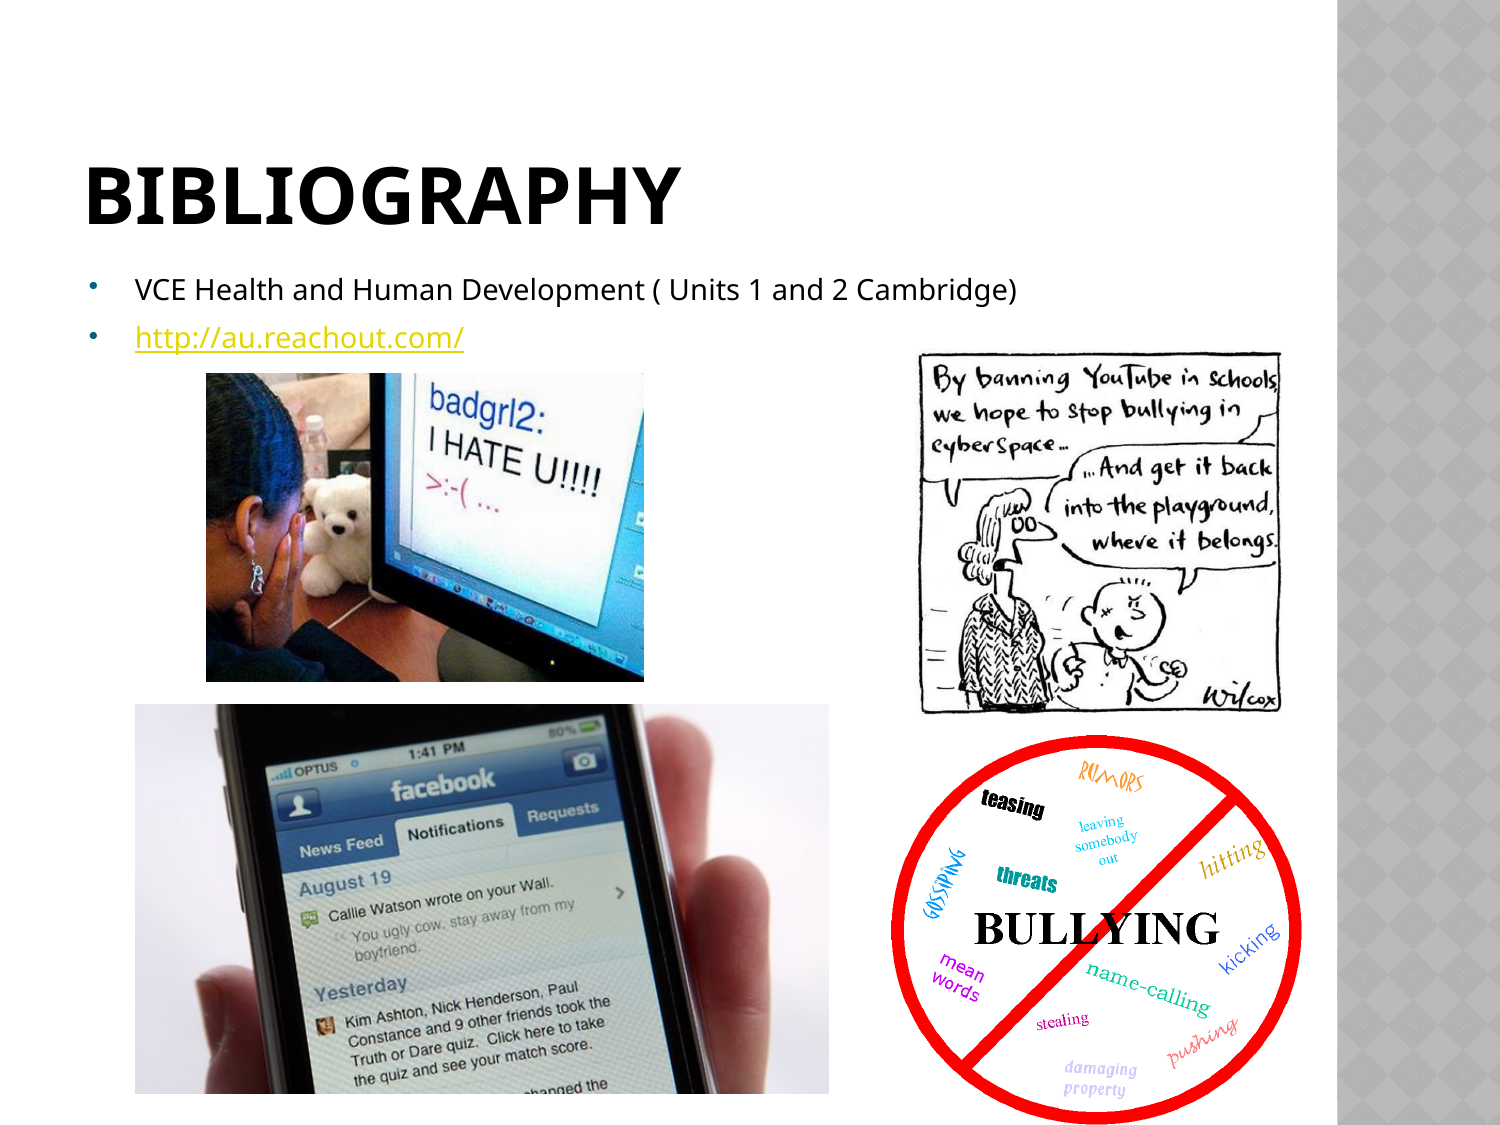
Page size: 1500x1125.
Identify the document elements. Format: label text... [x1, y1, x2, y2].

list VCE Health and Human Development ( Units 1 and 2 Cambridge) http://au.reachout.com/ [75, 264, 1223, 811]
picture [135, 703, 829, 1095]
picture [891, 735, 1303, 1125]
picture [914, 349, 1282, 715]
title Bibliography [75, 52, 1263, 240]
picture [206, 373, 645, 682]
